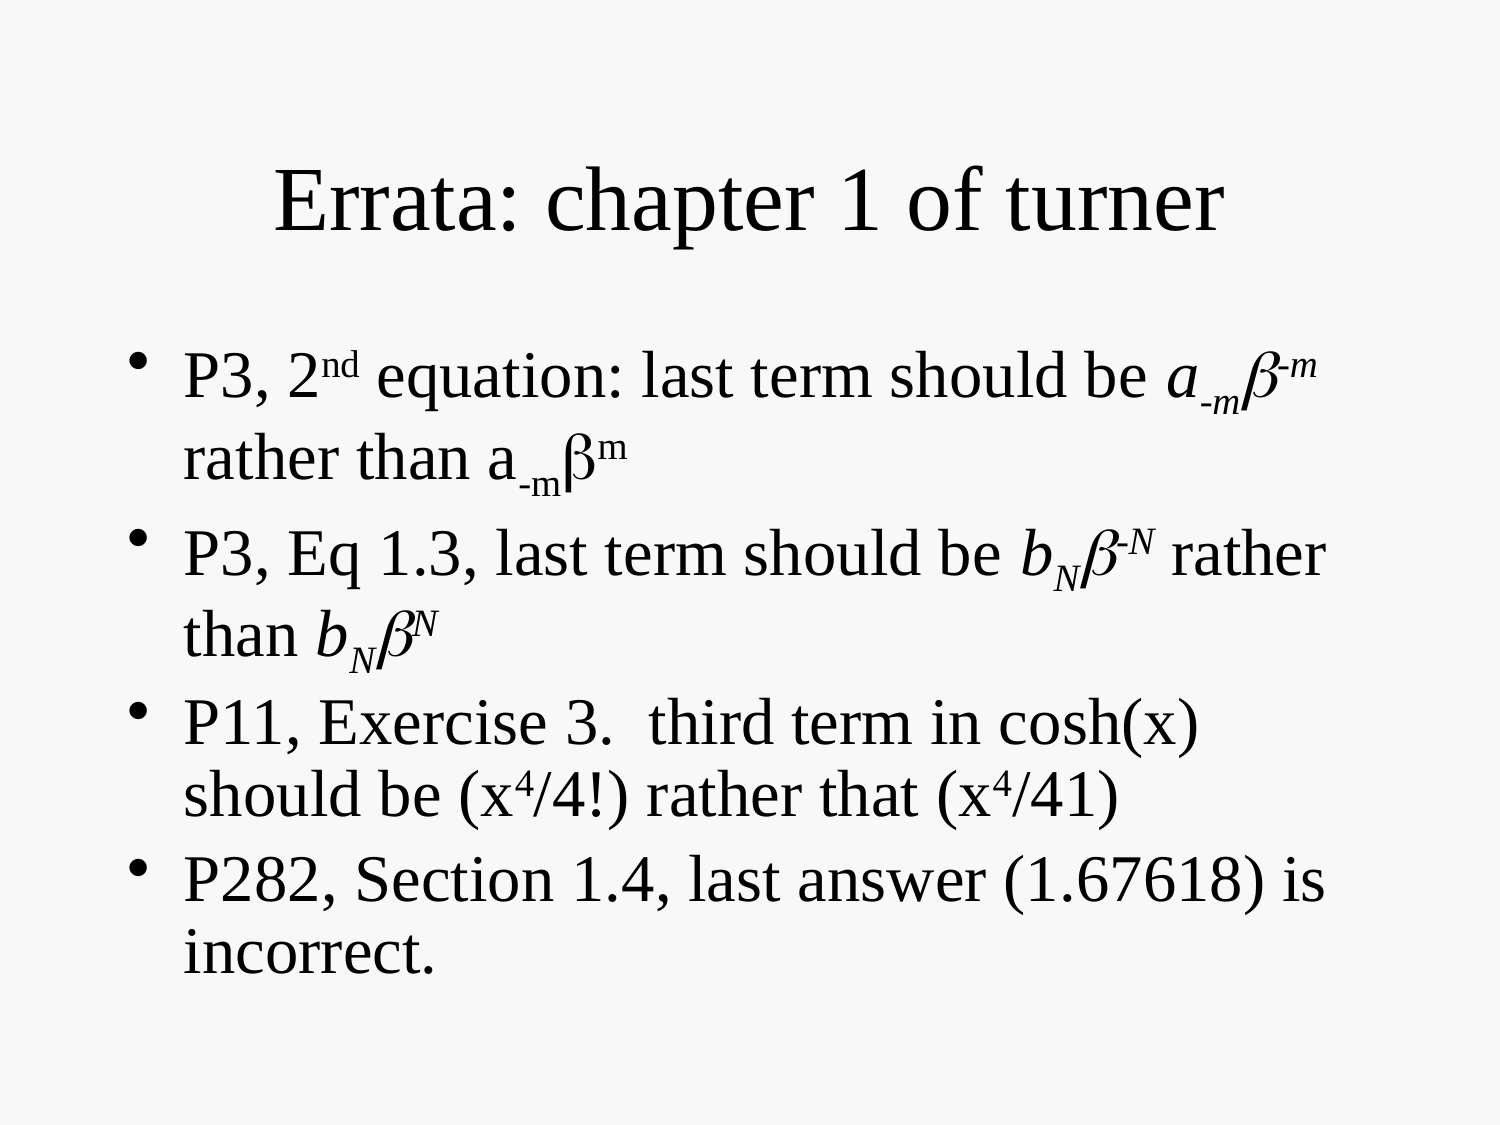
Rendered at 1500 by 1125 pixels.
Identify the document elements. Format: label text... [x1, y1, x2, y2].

title Errata: chapter 1 of turner [112, 99, 1388, 288]
list P3, 2nd equation: last term should be a-m-m rather than a-mm P3, Eq 1.3, last term should be bN-N rather than bNN P11, Exercise 3. third term in cosh(x) should be (x4/4!) rather that (x4/41) P282, Section 1.4, last answer (1.67618) is incorrect. [112, 324, 1388, 1001]
